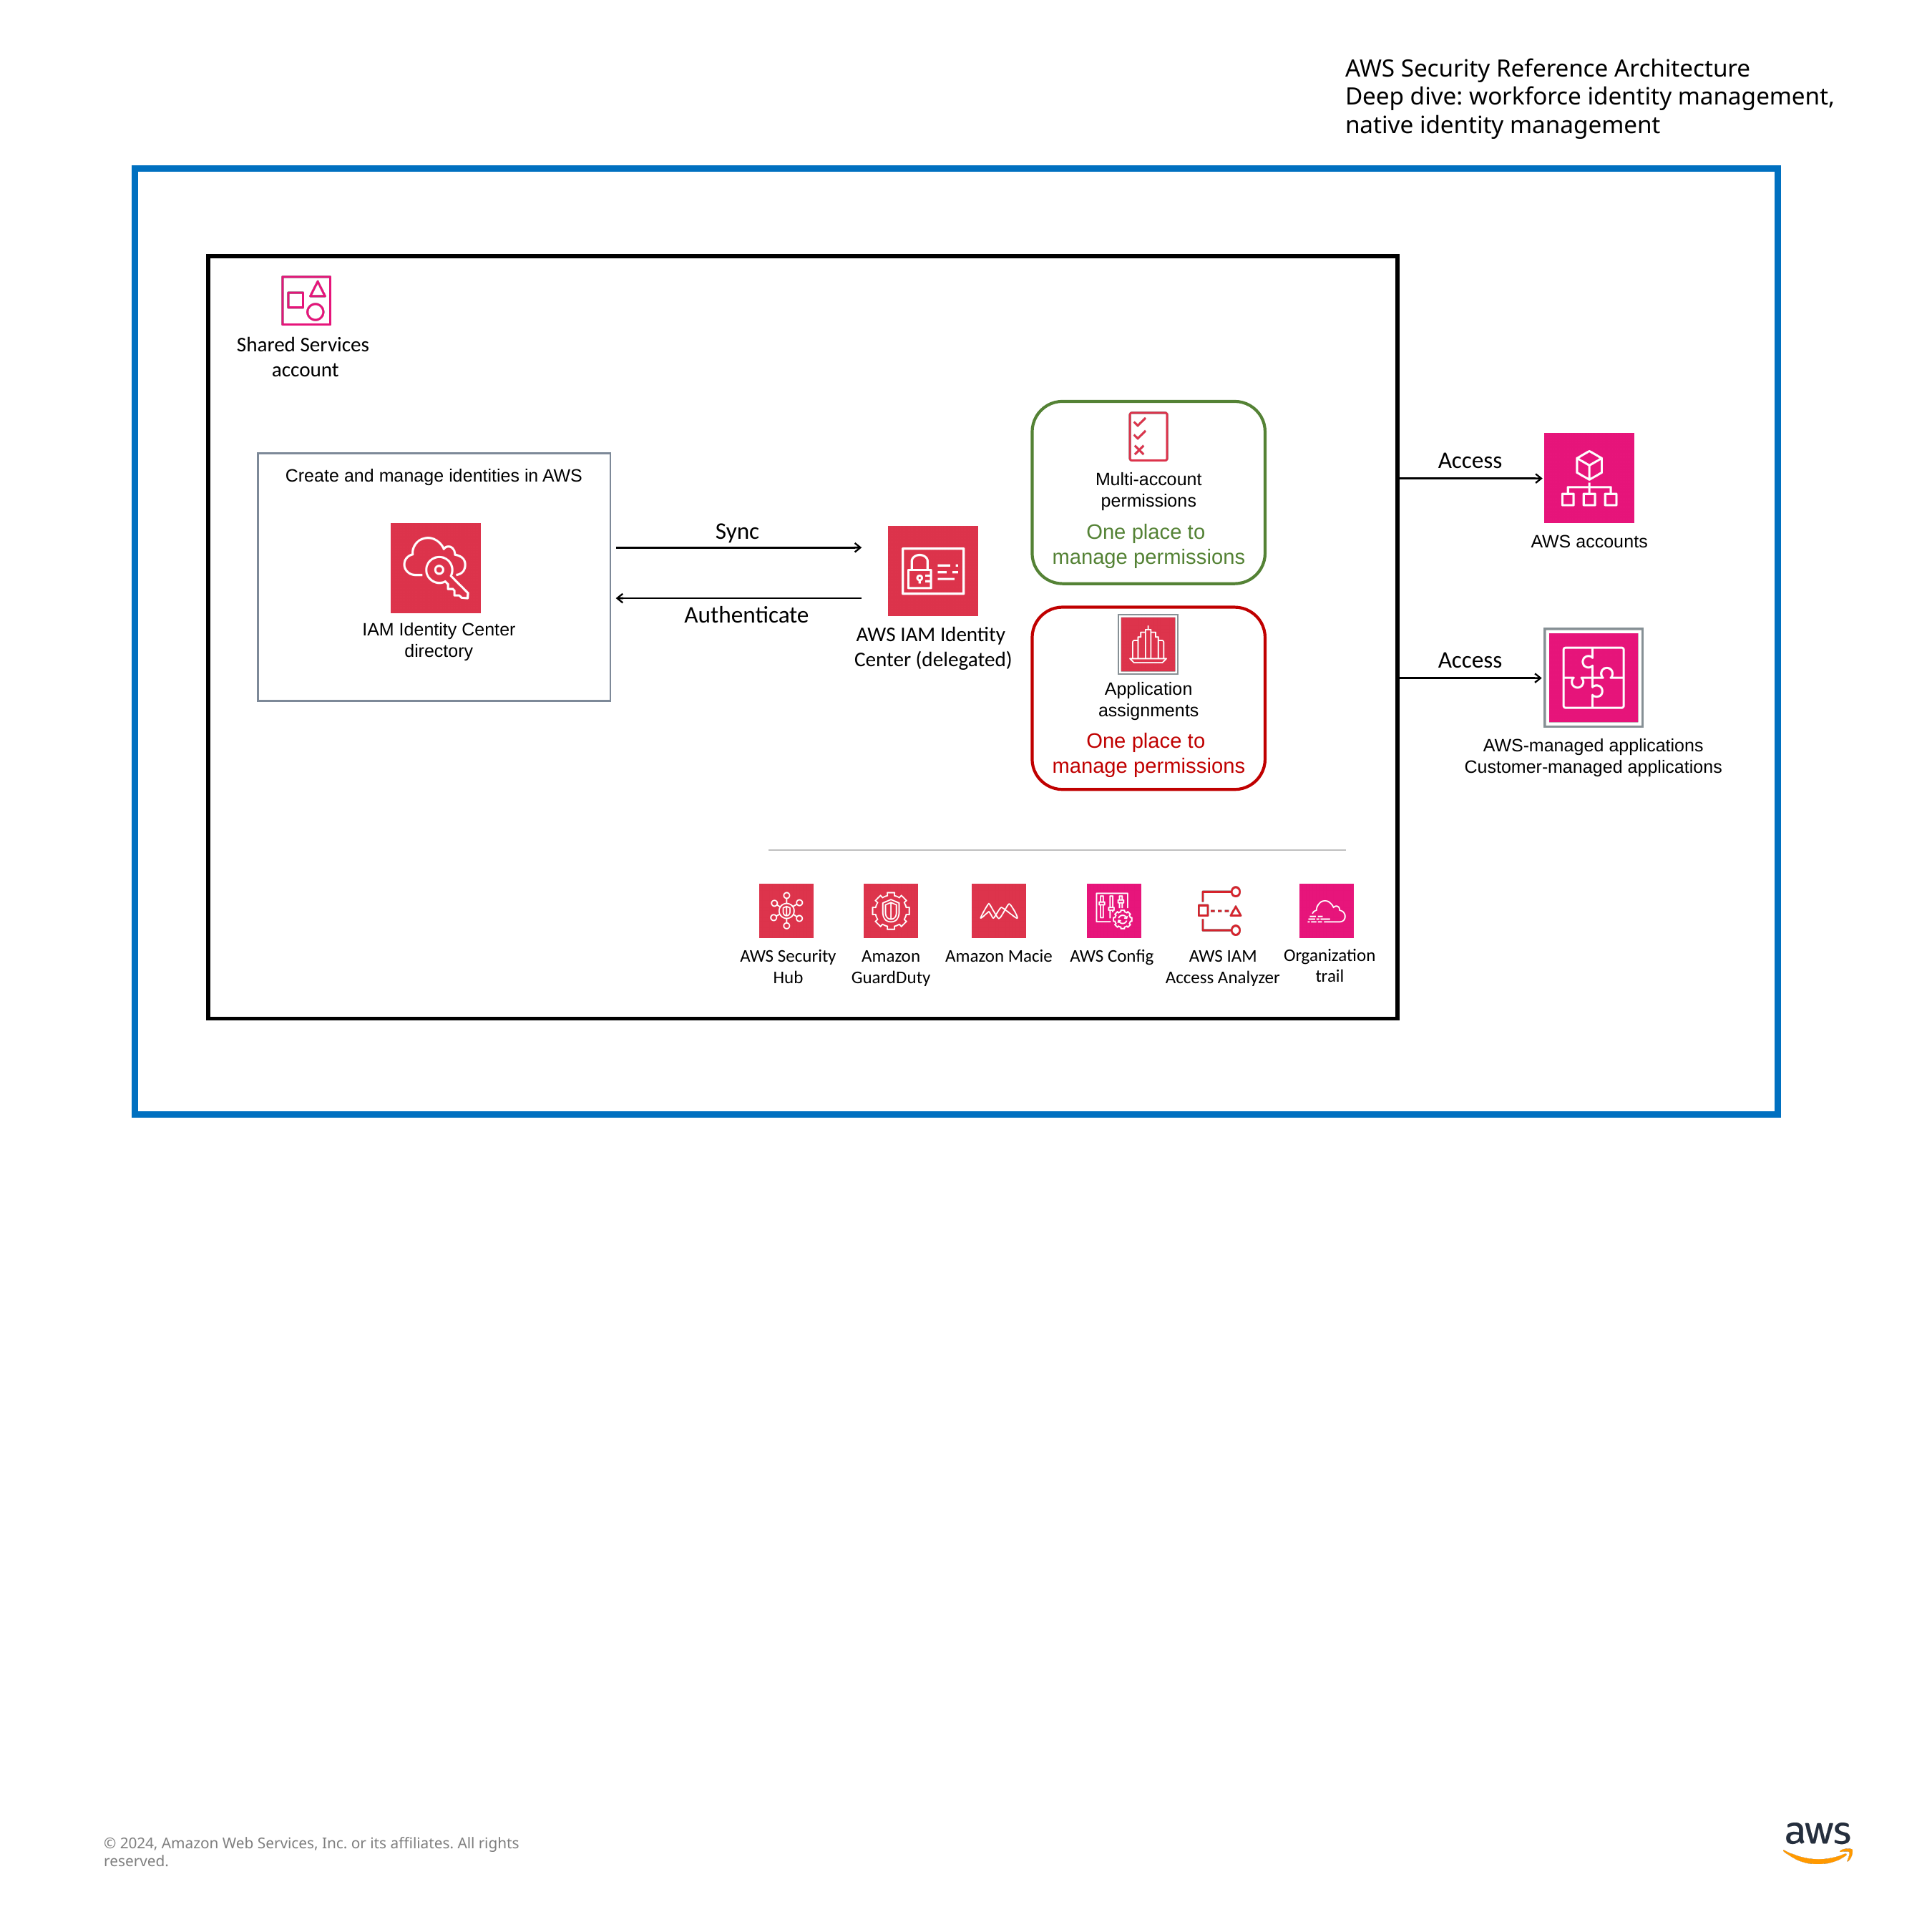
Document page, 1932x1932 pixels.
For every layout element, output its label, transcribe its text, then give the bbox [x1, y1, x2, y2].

text_box Sync [688, 509, 787, 547]
text_box AWS accounts [1508, 525, 1671, 557]
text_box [914, 884, 1048, 972]
text_box AWS IAM Identity Center (delegated) [798, 615, 1032, 676]
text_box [1153, 884, 1294, 994]
text_box [135, 167, 1778, 1116]
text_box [849, 884, 946, 994]
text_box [1032, 607, 1265, 790]
text_box Authenticate [659, 599, 834, 633]
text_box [225, 273, 386, 387]
text_box AWS Security Reference Architecture Deep dive: workforce identity management, native identity management [1335, 47, 1853, 144]
text_box Access [1382, 639, 1543, 678]
text_box Create and manage identities in AWS [258, 453, 611, 702]
text_box Authenticate [659, 593, 834, 597]
picture [1544, 433, 1634, 523]
picture [888, 526, 978, 616]
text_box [1032, 401, 1265, 584]
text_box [727, 884, 849, 994]
picture [1543, 628, 1644, 728]
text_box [1262, 884, 1397, 992]
text_box Access [1420, 439, 1520, 478]
picture [391, 523, 481, 613]
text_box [1048, 884, 1176, 972]
picture [1783, 1823, 1853, 1864]
text_box AWS-managed applications Customer-managed applications [1446, 728, 1741, 782]
text_box [208, 255, 1398, 1019]
picture [1118, 614, 1179, 675]
